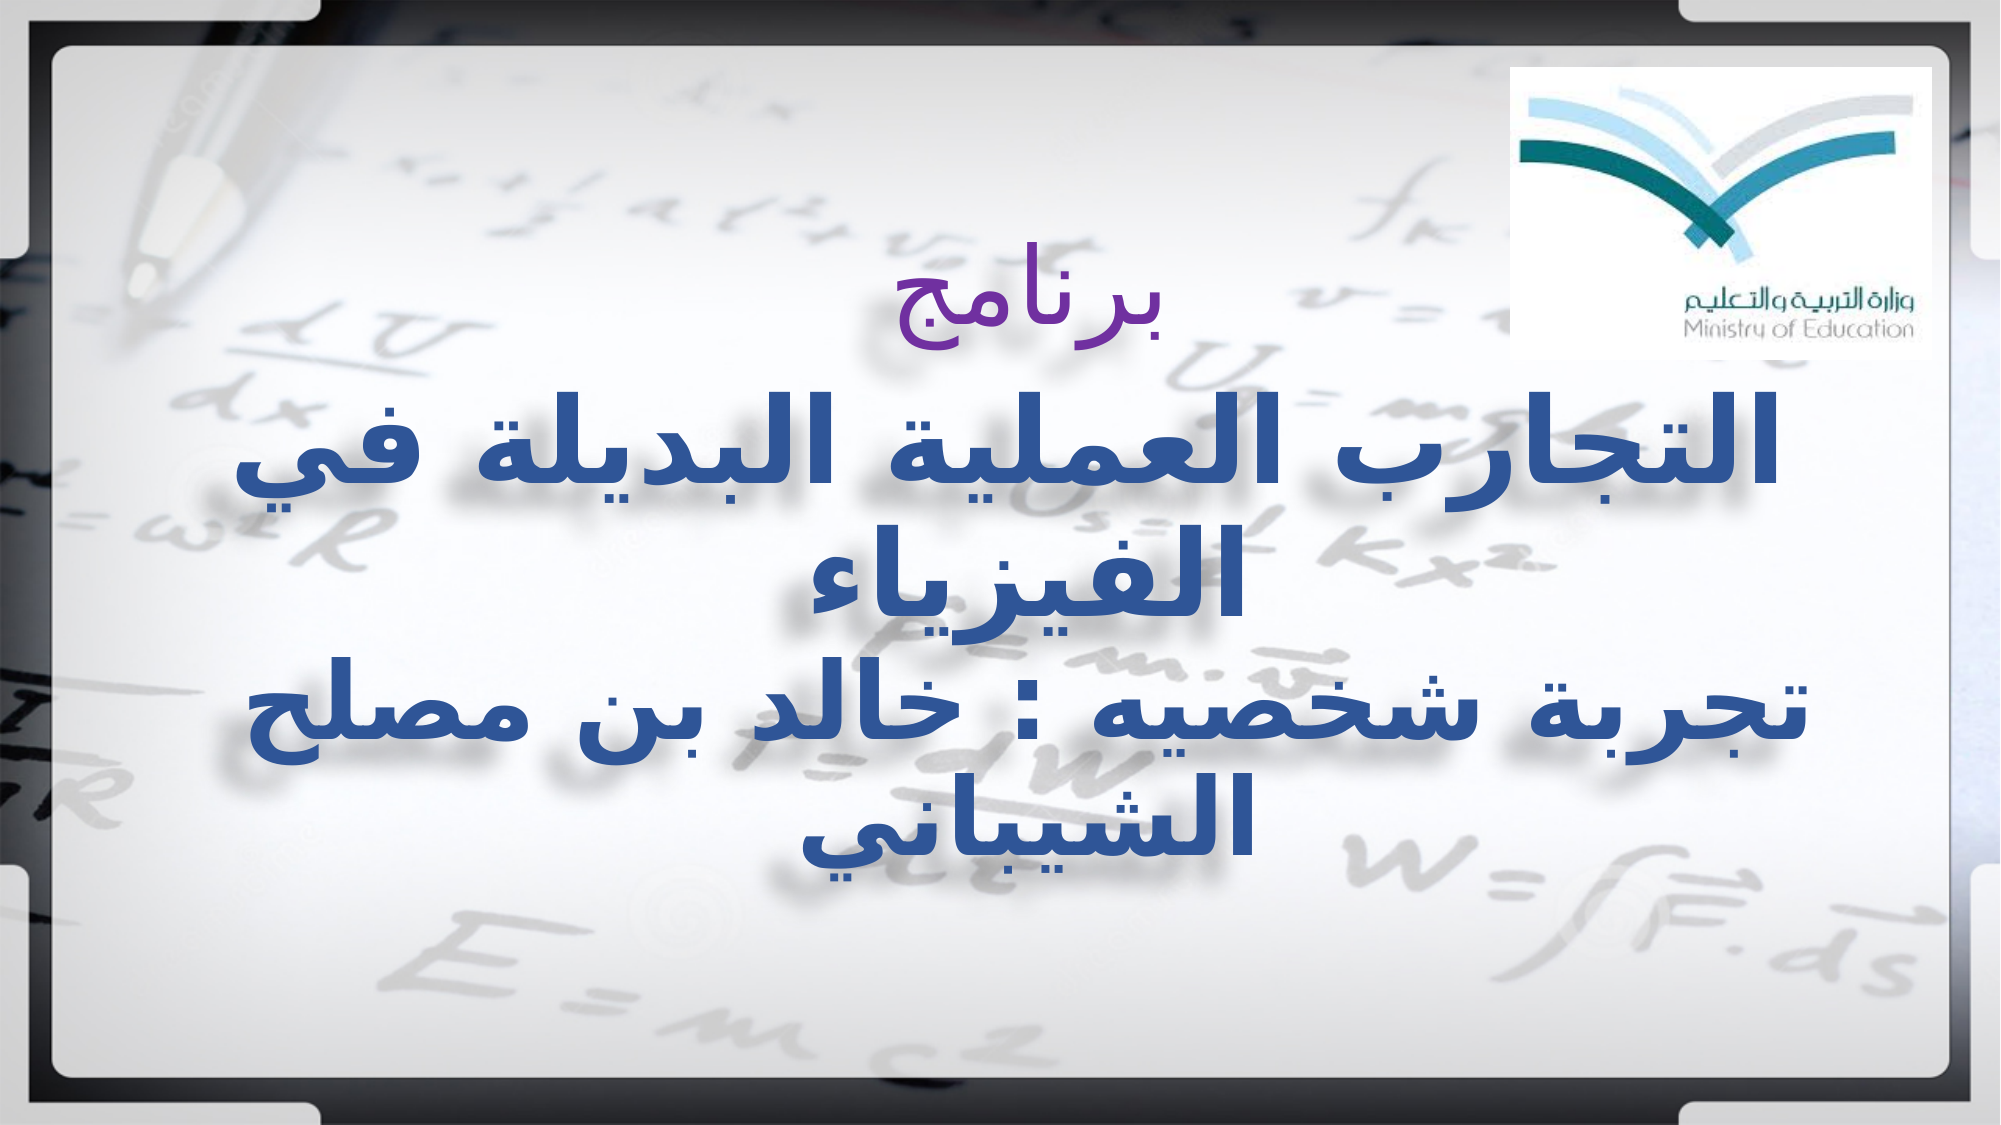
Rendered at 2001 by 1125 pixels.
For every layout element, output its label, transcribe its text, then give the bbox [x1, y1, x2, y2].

picture [0, 0, 2001, 1125]
subtitle برنامج التجارب العملية البديلة في الفيزياء تجربة شخصيه : خالد بن مصلح الشيباني [127, 223, 1932, 1050]
